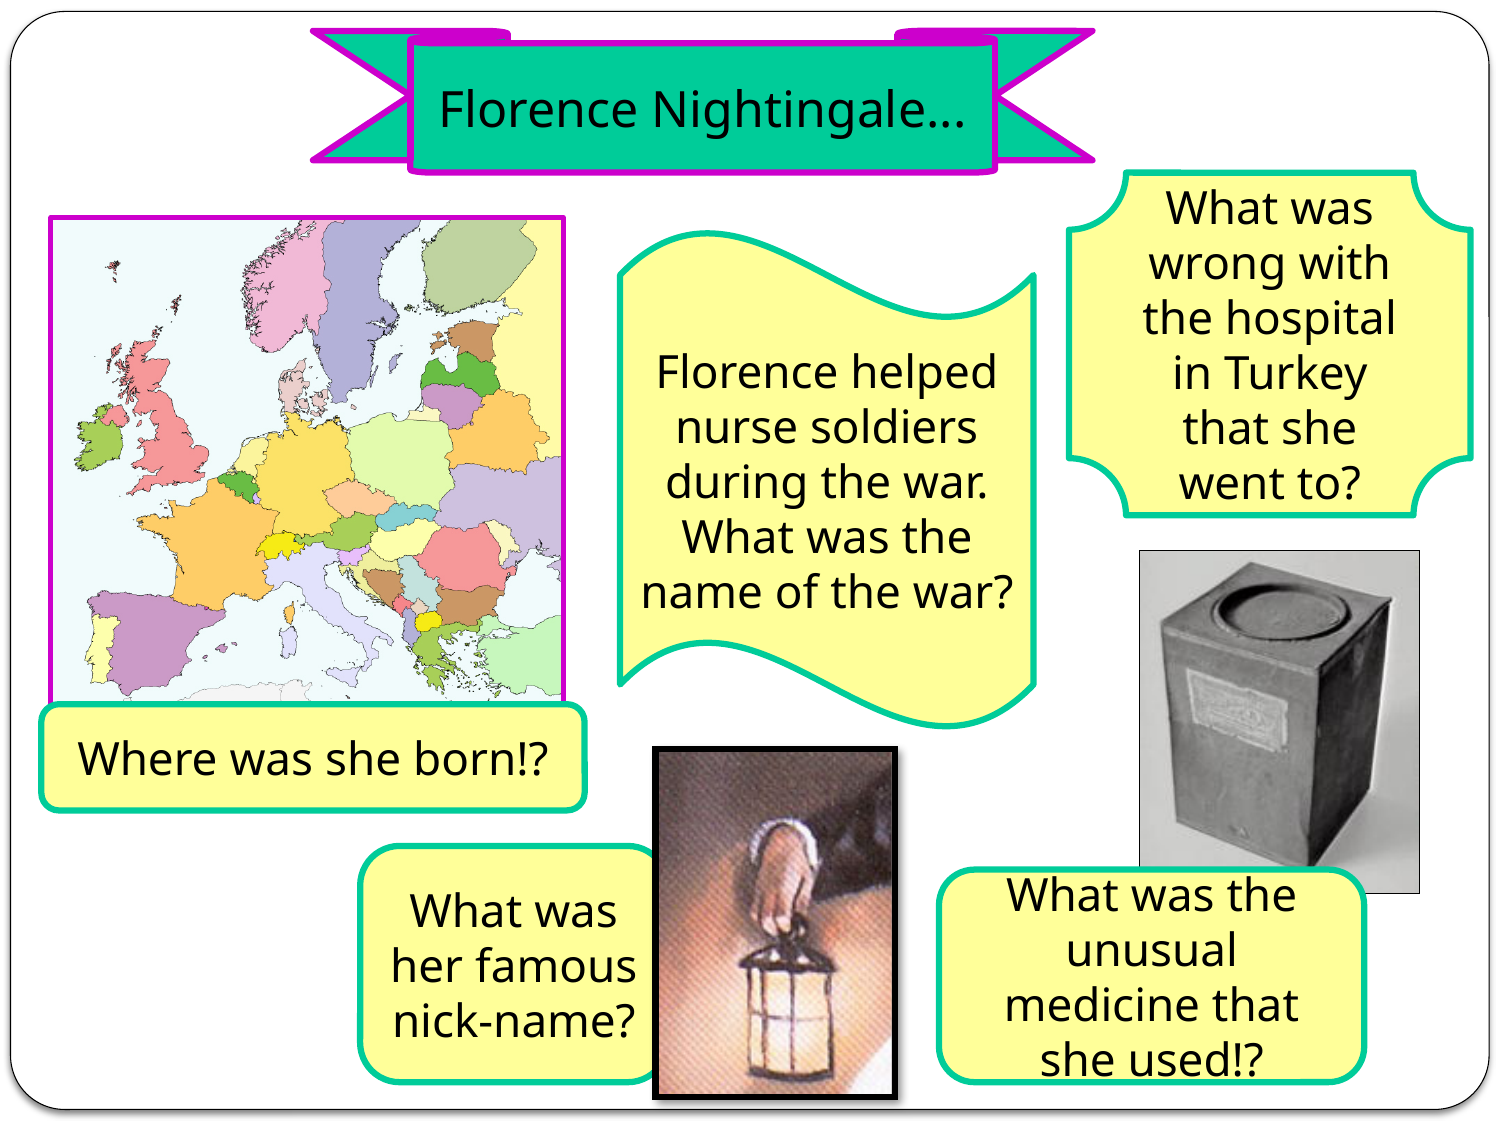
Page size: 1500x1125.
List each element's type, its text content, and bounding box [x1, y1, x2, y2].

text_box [41, 219, 585, 811]
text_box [938, 550, 1420, 1083]
text_box What was wrong with the hospital in Turkey that she went to? [1067, 171, 1472, 517]
text_box Florence helped nurse soldiers during the war. What was the name of the war? [619, 232, 1035, 727]
text_box Florence Nightingale... [311, 29, 1094, 174]
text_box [359, 752, 892, 1095]
